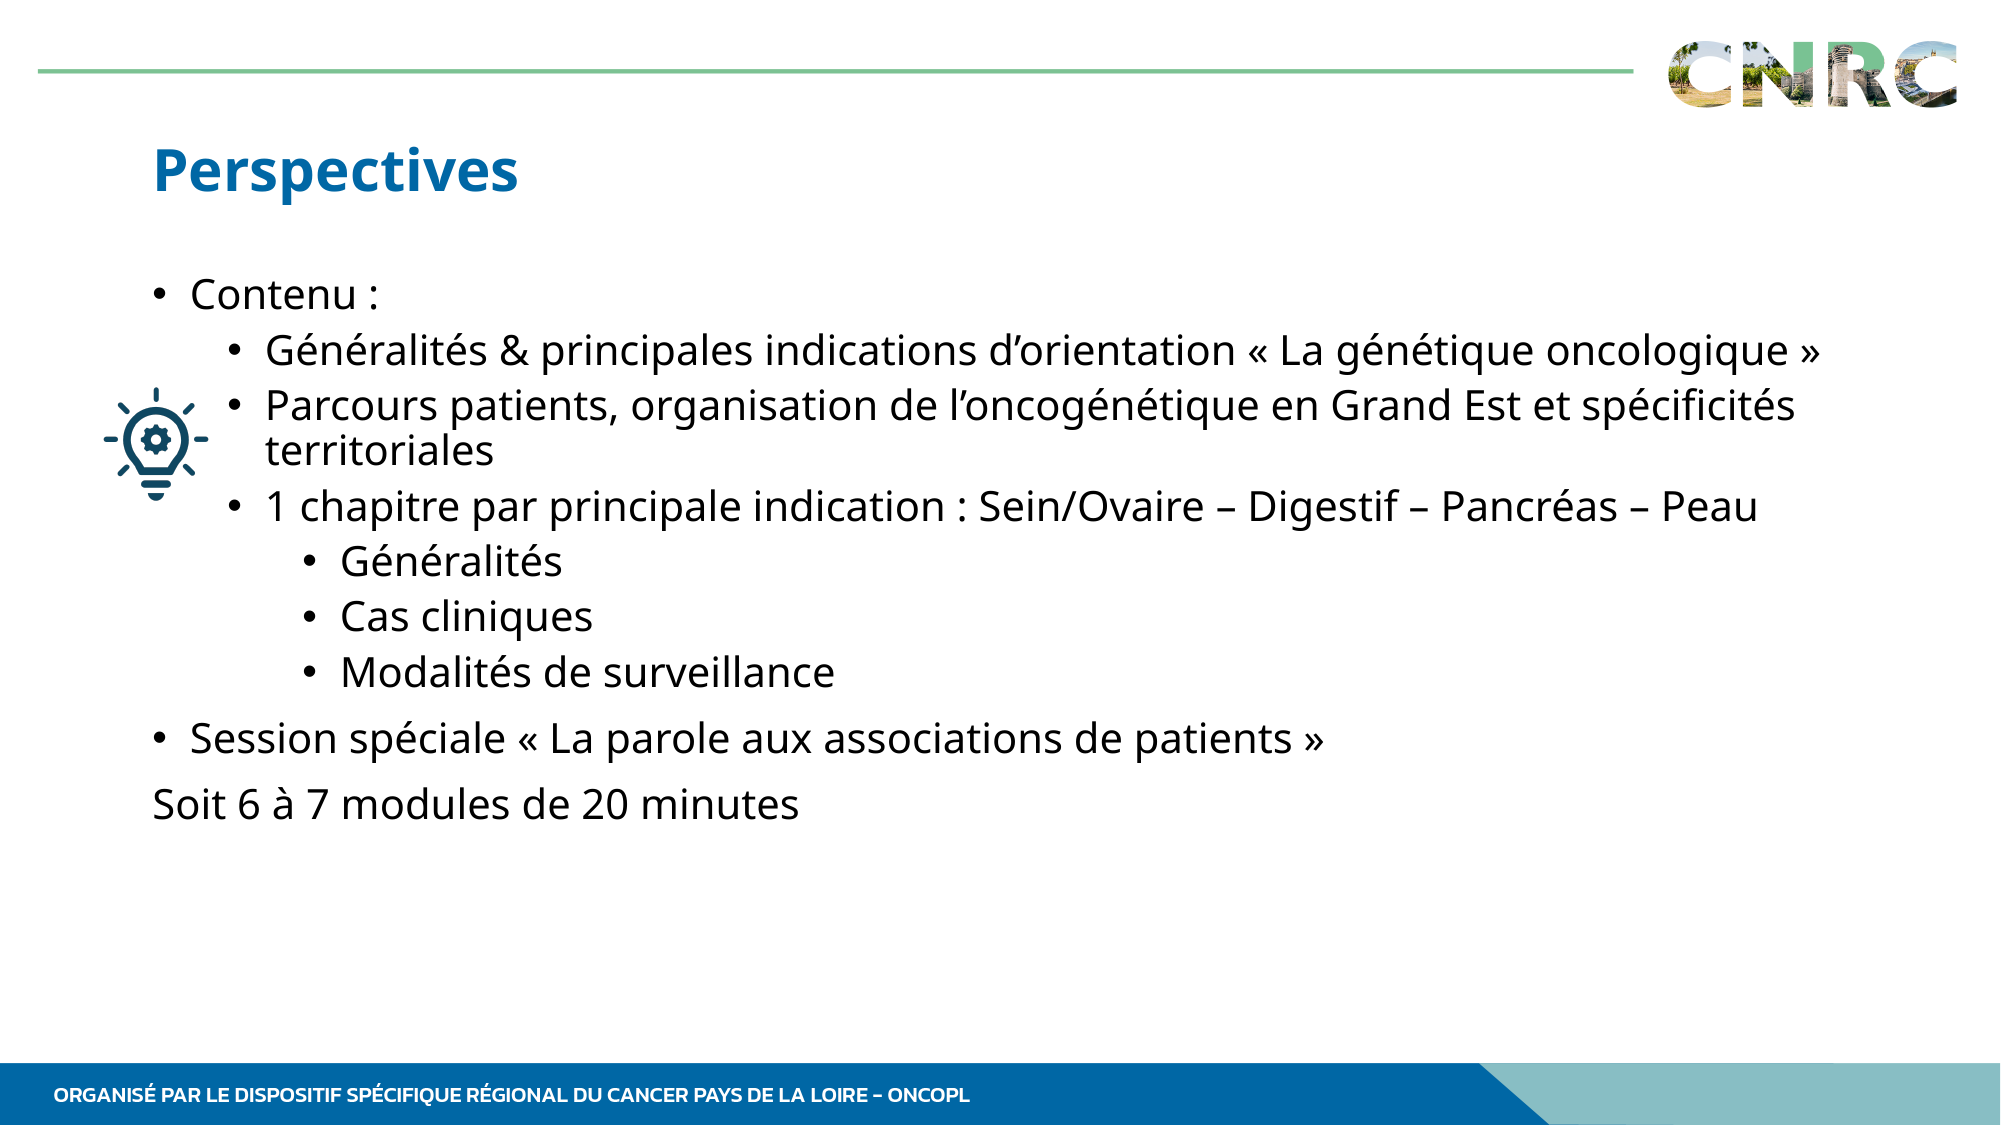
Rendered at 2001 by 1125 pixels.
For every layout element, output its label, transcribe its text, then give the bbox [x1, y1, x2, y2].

picture [0, 0, 2001, 1125]
list Contenu : Généralités & principales indications d’orientation « La génétique oncologique » Parcours patients, organisation de l’oncogénétique en Grand Est et spécificités territoriales 1 chapitre par principale indication : Sein/Ovaire – Digestif – Pancréas – Peau Généralités Cas cliniques Modalités de surveillance Session spéciale « La parole aux associations de patients » Soit 6 à 7 modules de 20 minutes [137, 266, 1863, 859]
title Perspectives [137, 84, 1863, 261]
